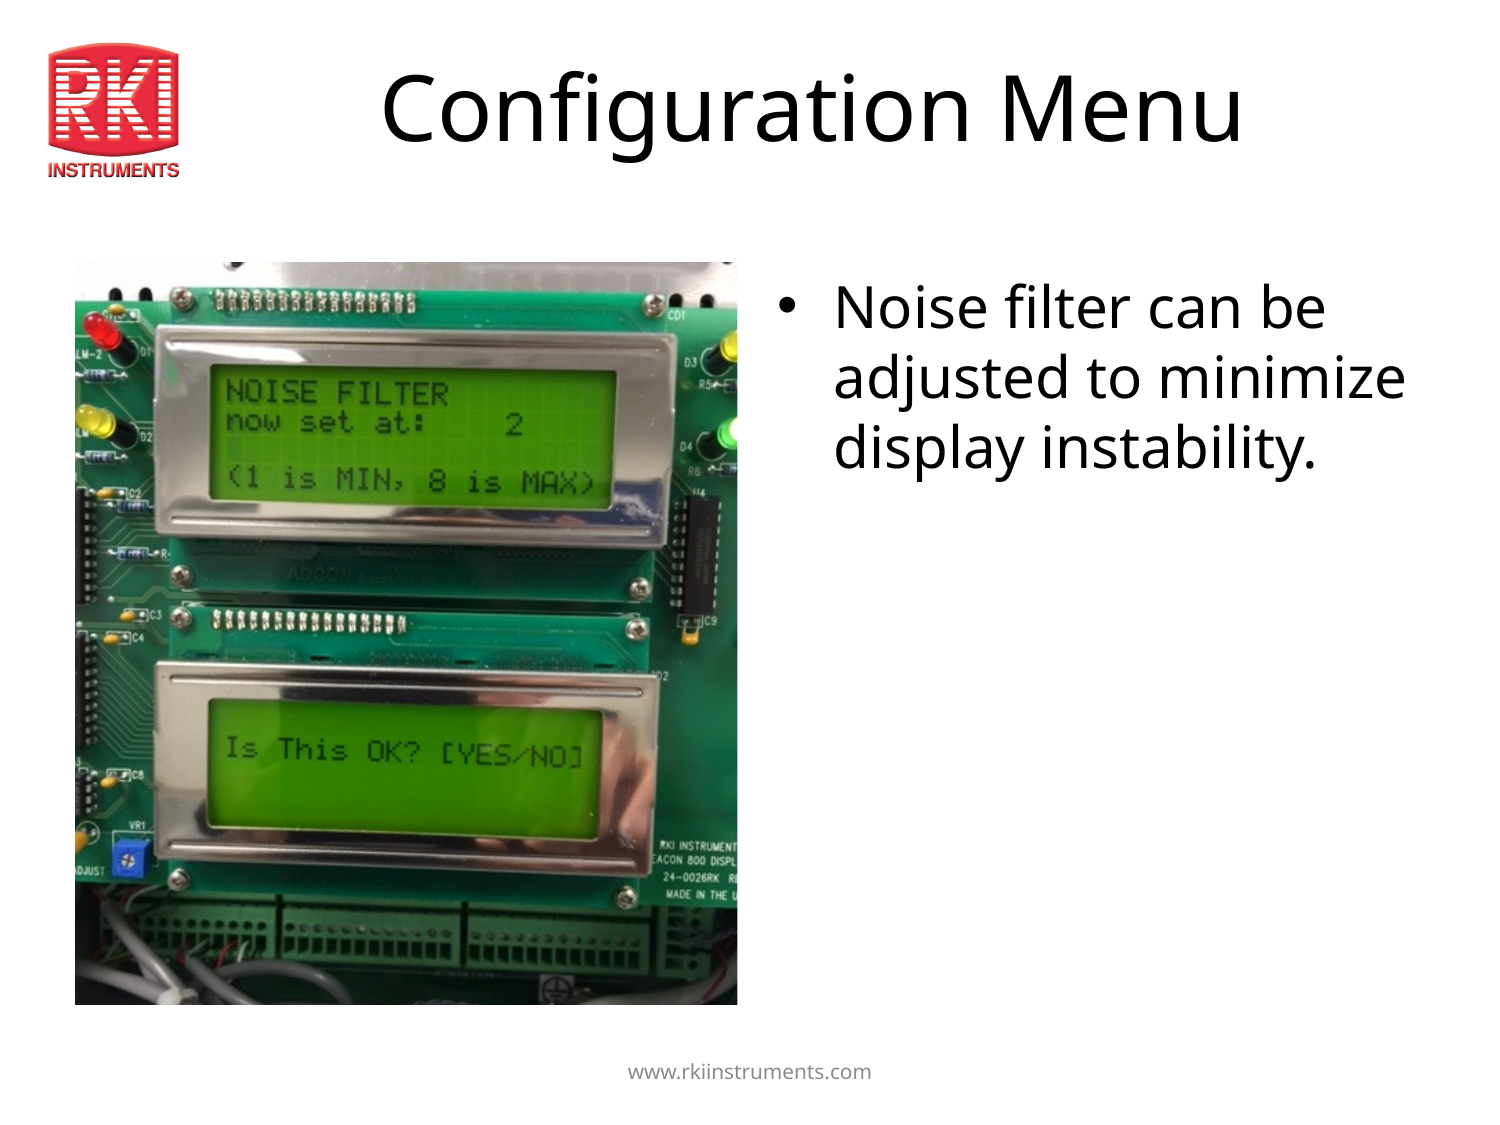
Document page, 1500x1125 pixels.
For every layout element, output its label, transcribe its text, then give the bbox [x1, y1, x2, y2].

picture [37, 37, 188, 184]
title Configuration Menu [175, 49, 1451, 161]
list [74, 262, 738, 1006]
list Noise filter can be adjusted to minimize display instability. [762, 262, 1425, 1005]
footer www.rkiinstruments.com [512, 1042, 988, 1103]
